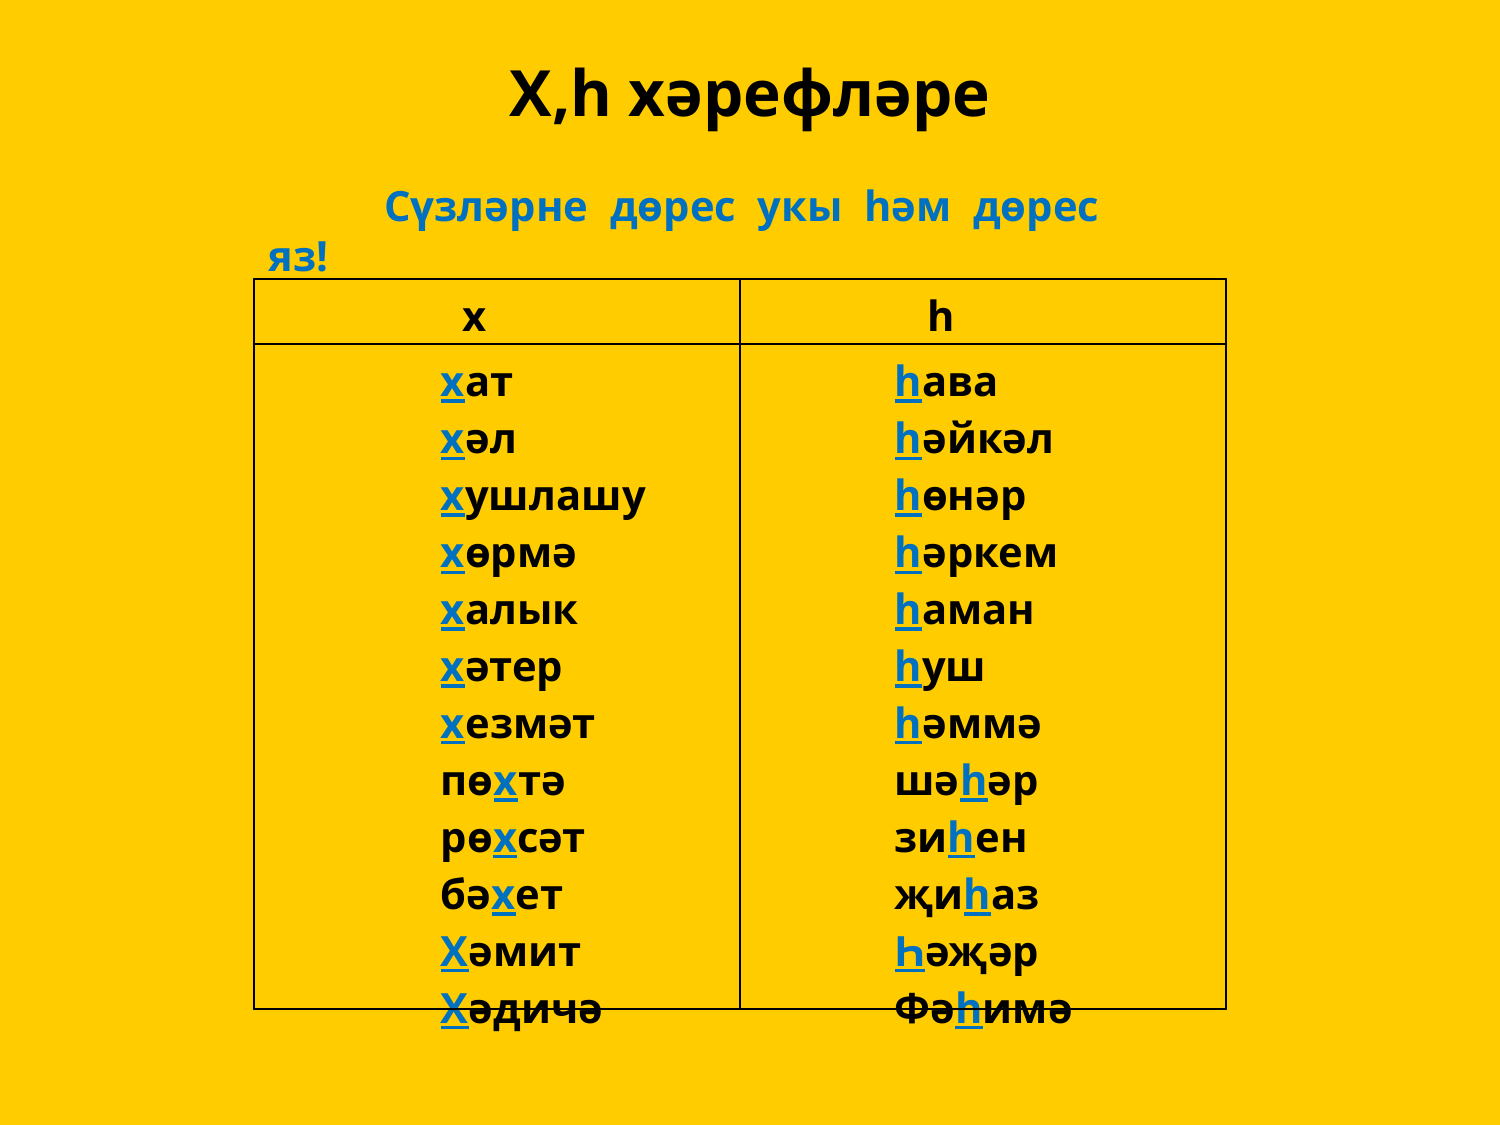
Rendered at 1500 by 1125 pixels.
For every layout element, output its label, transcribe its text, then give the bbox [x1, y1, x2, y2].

text_box Сүзләрне дөрес укы һәм дөрес яз! [253, 172, 1176, 278]
table_header һ [741, 280, 1225, 343]
table_header х [255, 280, 739, 343]
table_cell хат хәл хушлашу хөрмә халык хәтер хезмәт пөхтә рөхсәт бәхет Хәмит Хәдичә [255, 345, 739, 1008]
table_cell һава һәйкәл һөнәр һәркем һаман һуш һәммә шәһәр зиһен җиһаз Һәҗәр Фәһимә [741, 345, 1225, 1008]
title Х,һ хәрефләре [75, 45, 1425, 138]
